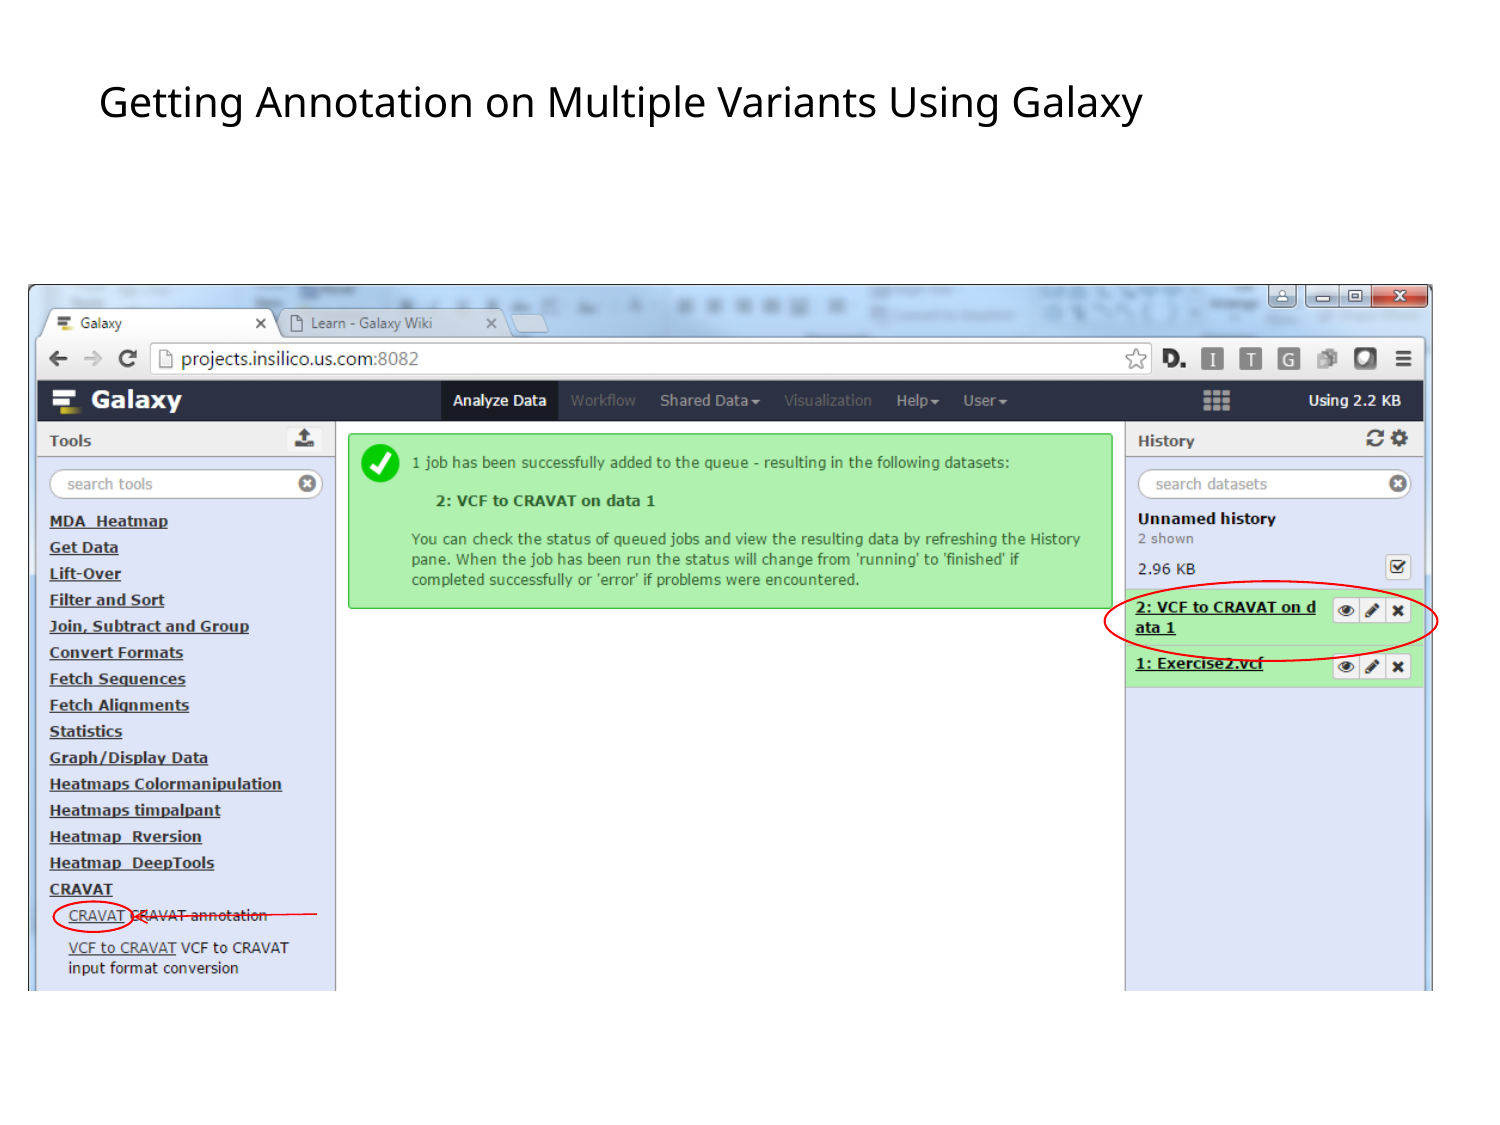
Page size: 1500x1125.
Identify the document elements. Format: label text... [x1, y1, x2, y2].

picture [27, 284, 1433, 991]
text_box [133, 913, 318, 917]
text_box Getting Annotation on Multiple Variants Using Galaxy [83, 68, 1159, 134]
